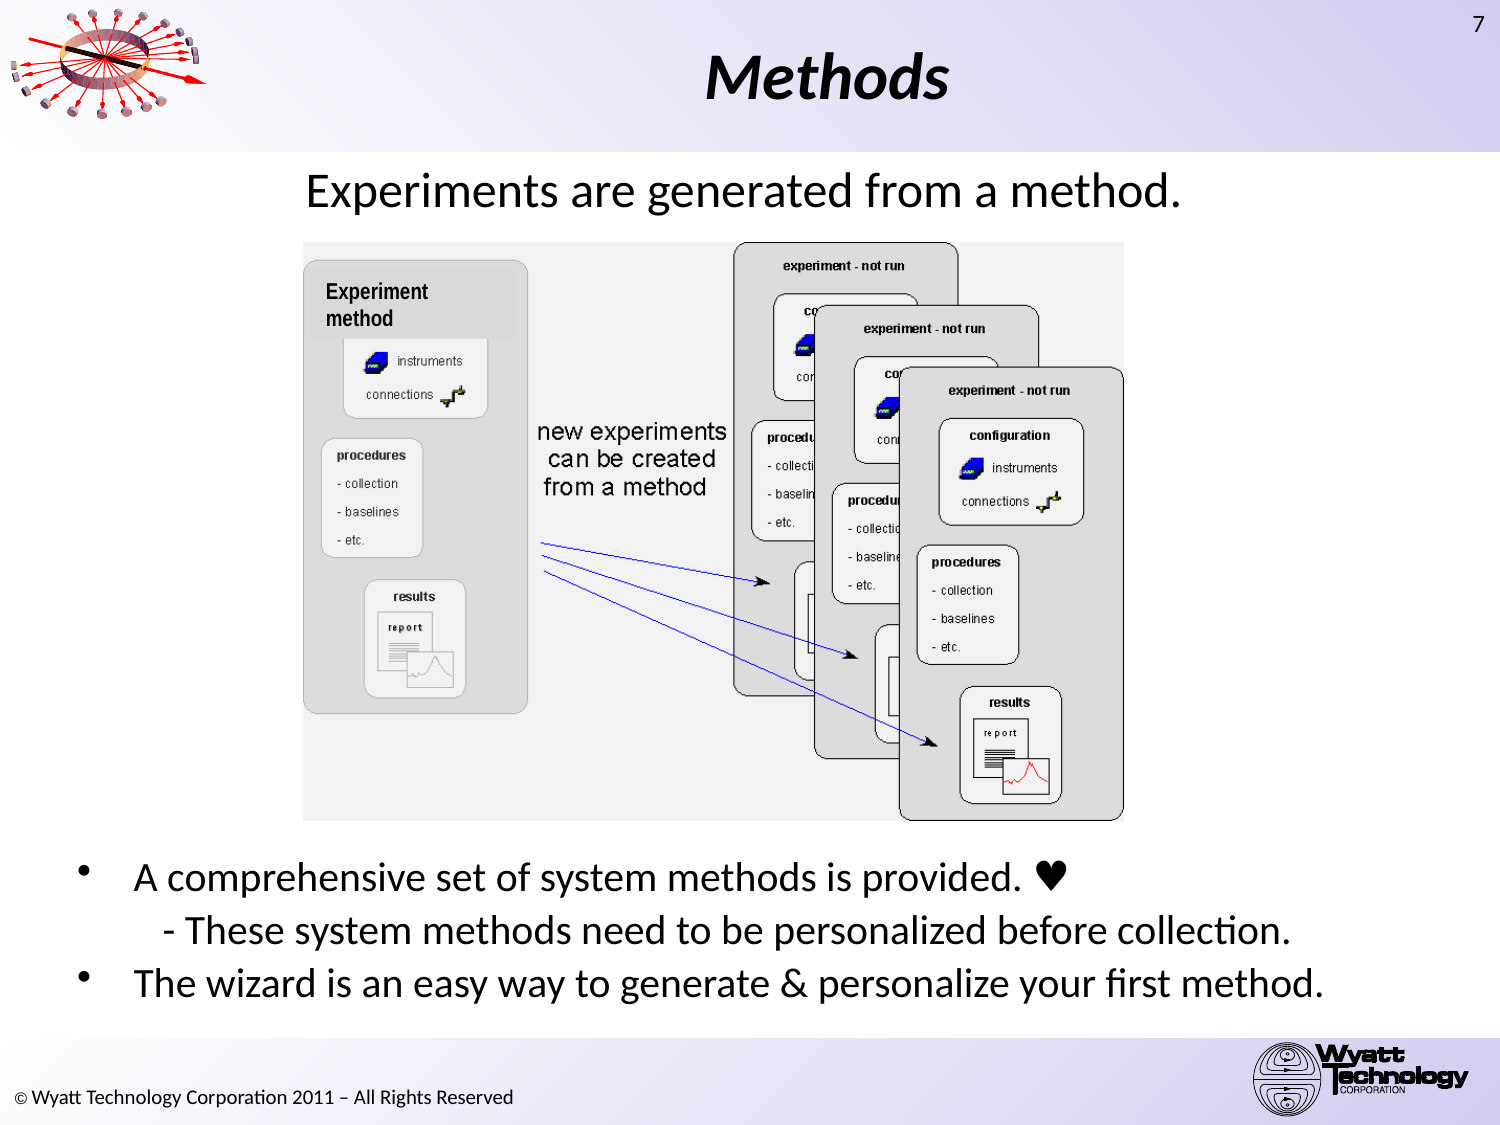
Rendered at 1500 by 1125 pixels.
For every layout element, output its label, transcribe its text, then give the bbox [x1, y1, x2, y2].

text_box A comprehensive set of system methods is provided. ♥ - These system methods need to be personalized before collection. The wizard is an easy way to generate & personalize your first method. [62, 847, 1434, 1024]
picture [303, 242, 1124, 821]
title Methods [217, 25, 1438, 120]
list Experiments are generated from a method. [130, 156, 1369, 220]
